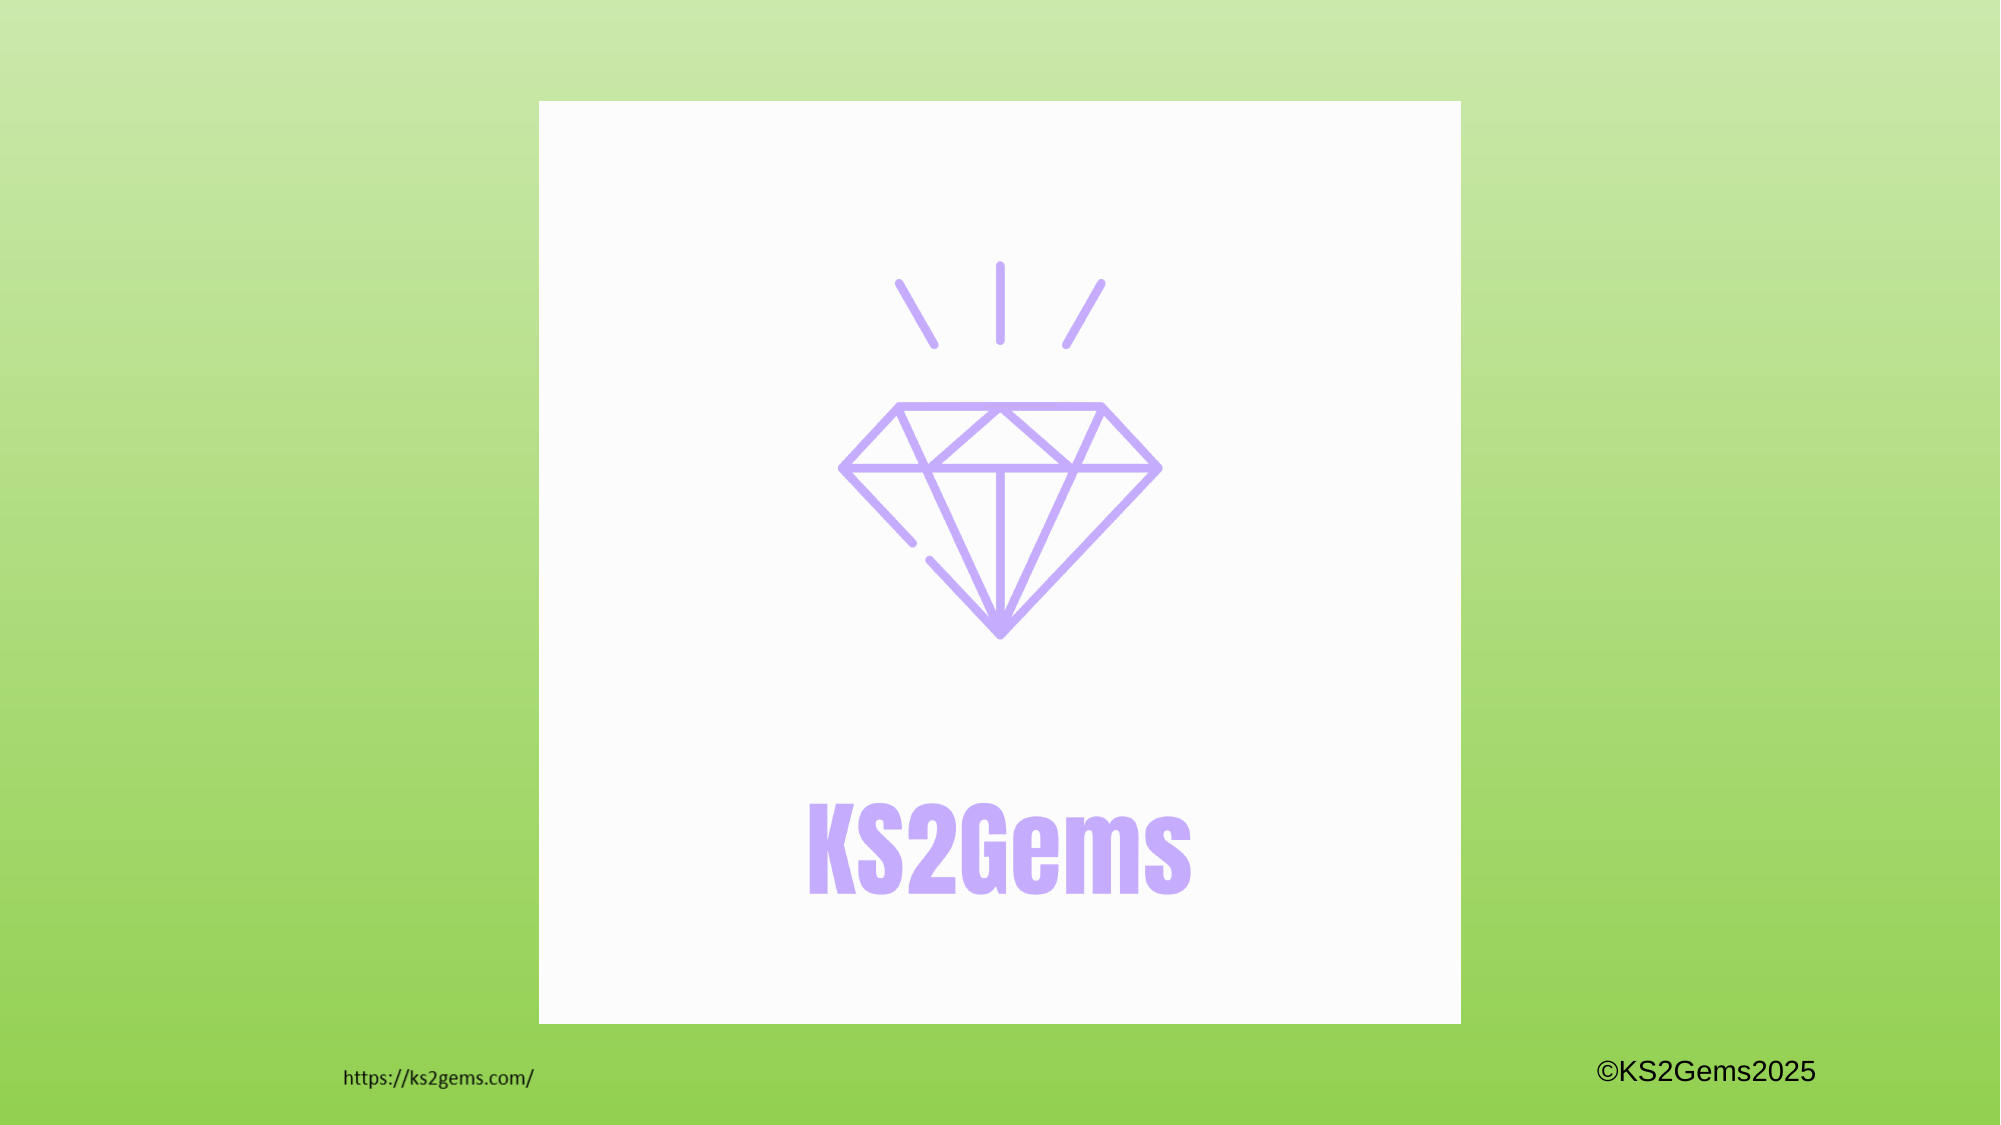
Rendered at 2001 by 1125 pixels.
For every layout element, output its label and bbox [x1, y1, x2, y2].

picture [328, 1056, 588, 1104]
picture [539, 101, 1461, 1024]
